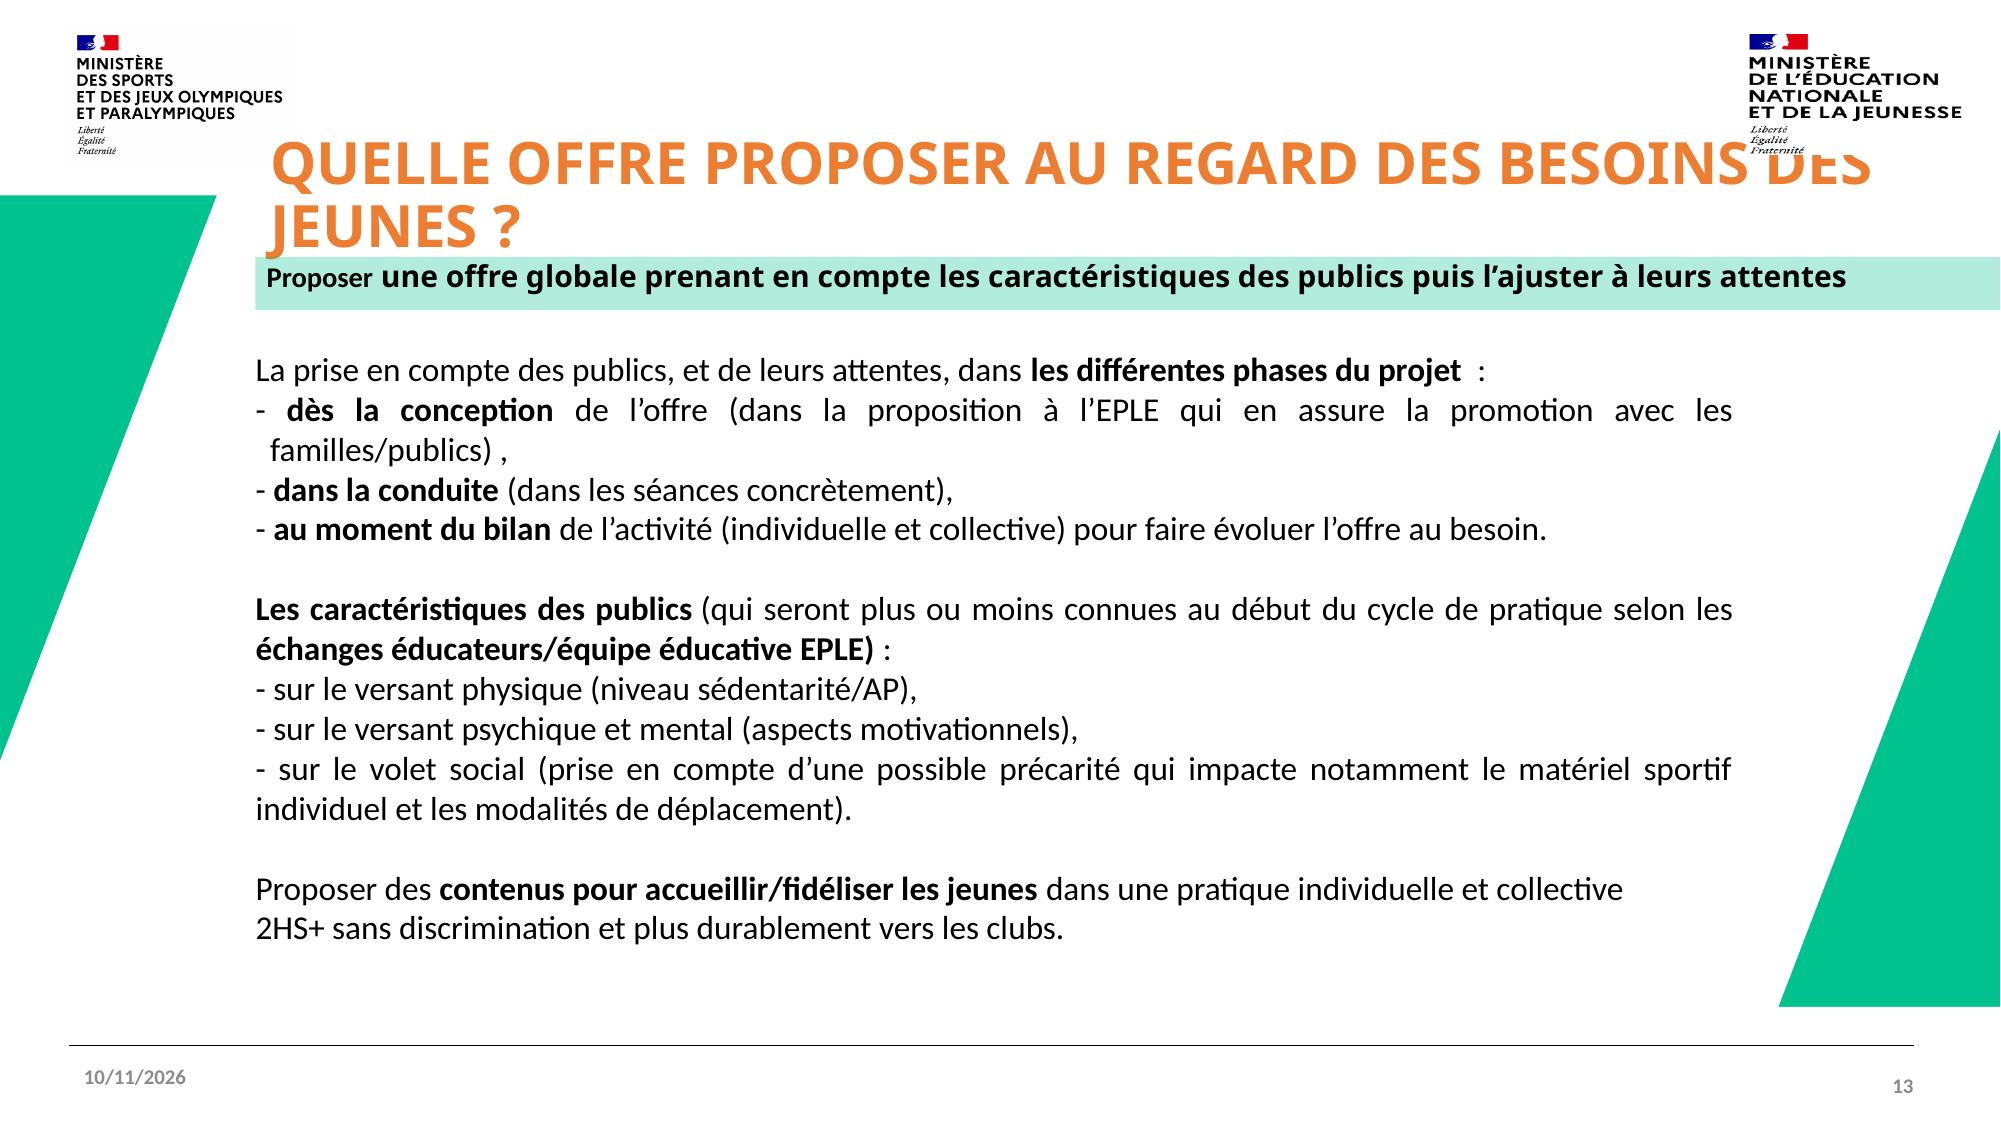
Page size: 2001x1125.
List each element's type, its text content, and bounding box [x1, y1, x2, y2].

picture [1749, 34, 1963, 155]
text_box Proposer une offre globale prenant en compte les caractéristiques des publics puis l’ajuster à leurs attentes [255, 256, 2000, 311]
picture [62, 20, 297, 169]
title Quelle OFFRE PROPOSER au regard dES BESOINS DES JEUNES ? [255, 122, 1963, 256]
slide_number 13 [1618, 1046, 1914, 1125]
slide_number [69, 1046, 519, 1107]
text_box La prise en compte des publics, et de leurs attentes, dans les différentes phases du projet : - dès la conception de l’offre (dans la proposition à l’EPLE qui en assure la promotion avec les familles/publics) , - dans la conduite (dans les séances concrètement), - au moment du bilan de l’activité (individuelle et collective) pour faire évoluer l’offre au besoin. Les caractéristiques des publics (qui seront plus ou moins connues au début du cycle de pratique selon les échanges éducateurs/équipe éducative EPLE) : - sur le versant physique (niveau sédentarité/AP), - sur le versant psychique et mental (aspects motivationnels), - sur le volet social (prise en compte d’une possible précarité qui impacte notamment le matériel sportif individuel et les modalités de déplacement). Proposer des contenus pour accueillir/fidéliser les jeunes dans une pratique individuelle et collective 2HS+ sans discrimination et plus durablement vers les clubs. [240, 340, 1750, 955]
